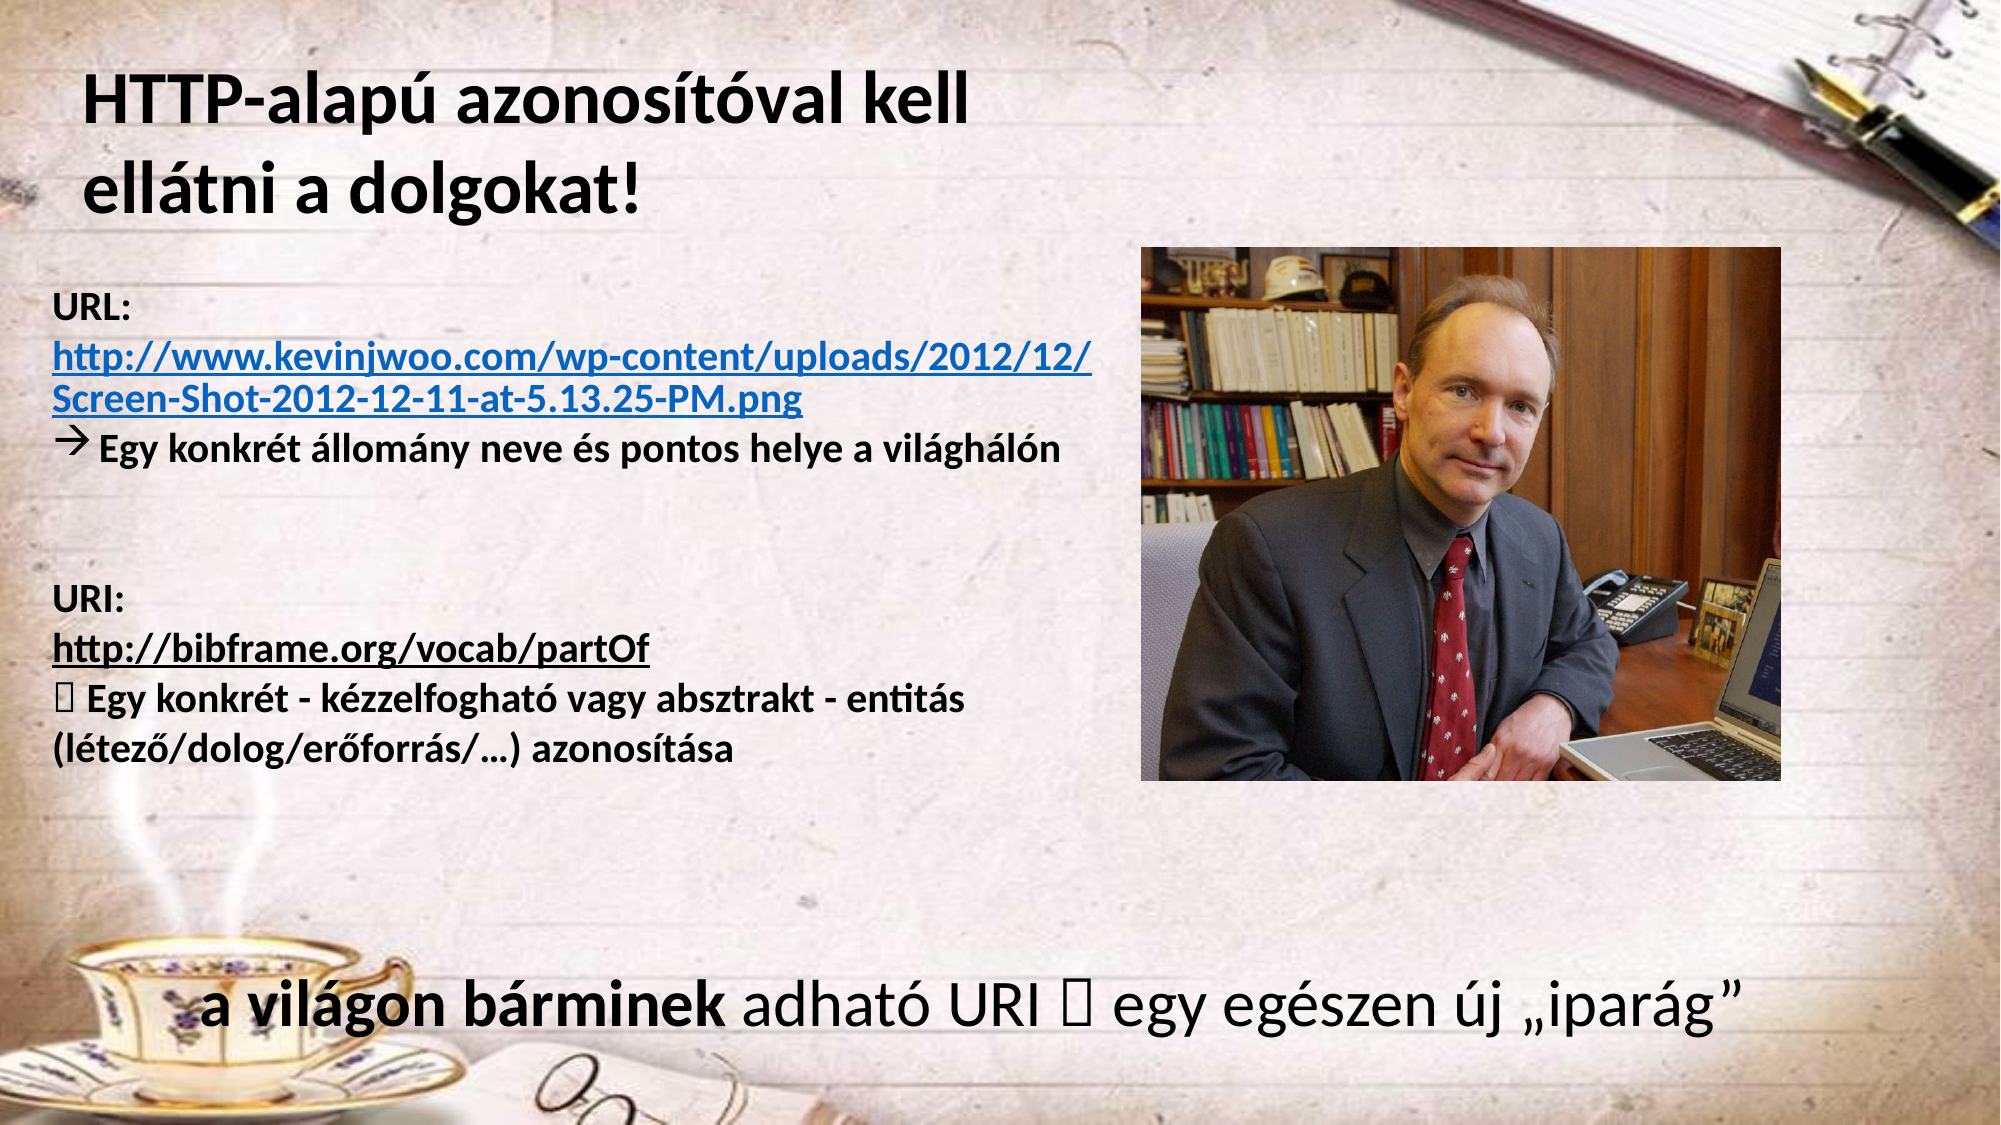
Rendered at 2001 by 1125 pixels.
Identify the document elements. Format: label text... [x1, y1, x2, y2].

picture [0, 0, 2001, 1125]
text_box HTTP-alapú azonosítóval kell ellátni a dolgokat! [67, 41, 1090, 271]
text_box a világon bárminek adható URI  egy egészen új „iparág” [184, 952, 1800, 1048]
text_box URL: http://www.kevinjwoo.com/wp-content/uploads/2012/12/Screen-Shot-2012-12-11-at-5.13.25-PM.png Egy konkrét állomány neve és pontos helye a világhálón URI: http://bibframe.org/vocab/partOf  Egy konkrét - kézzelfogható vagy absztrakt - entitás (létező/dolog/erőforrás/…) azonosítása [37, 271, 1120, 827]
